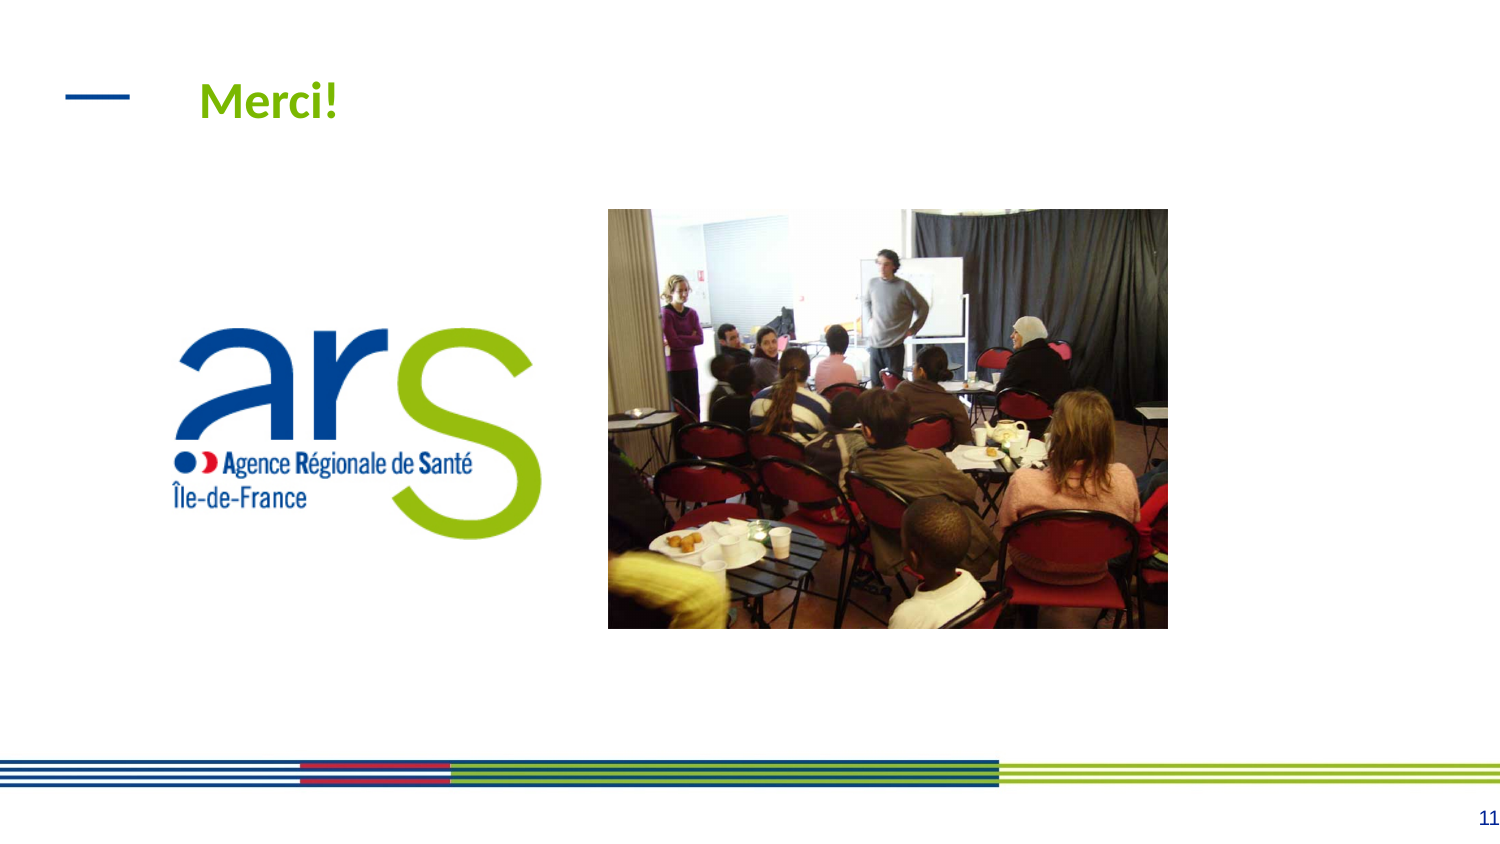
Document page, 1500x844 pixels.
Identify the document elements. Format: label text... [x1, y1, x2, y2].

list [608, 208, 1169, 629]
picture [0, 750, 1500, 797]
picture [170, 327, 544, 541]
picture [65, 91, 130, 103]
title Merci! [50, 27, 1388, 168]
